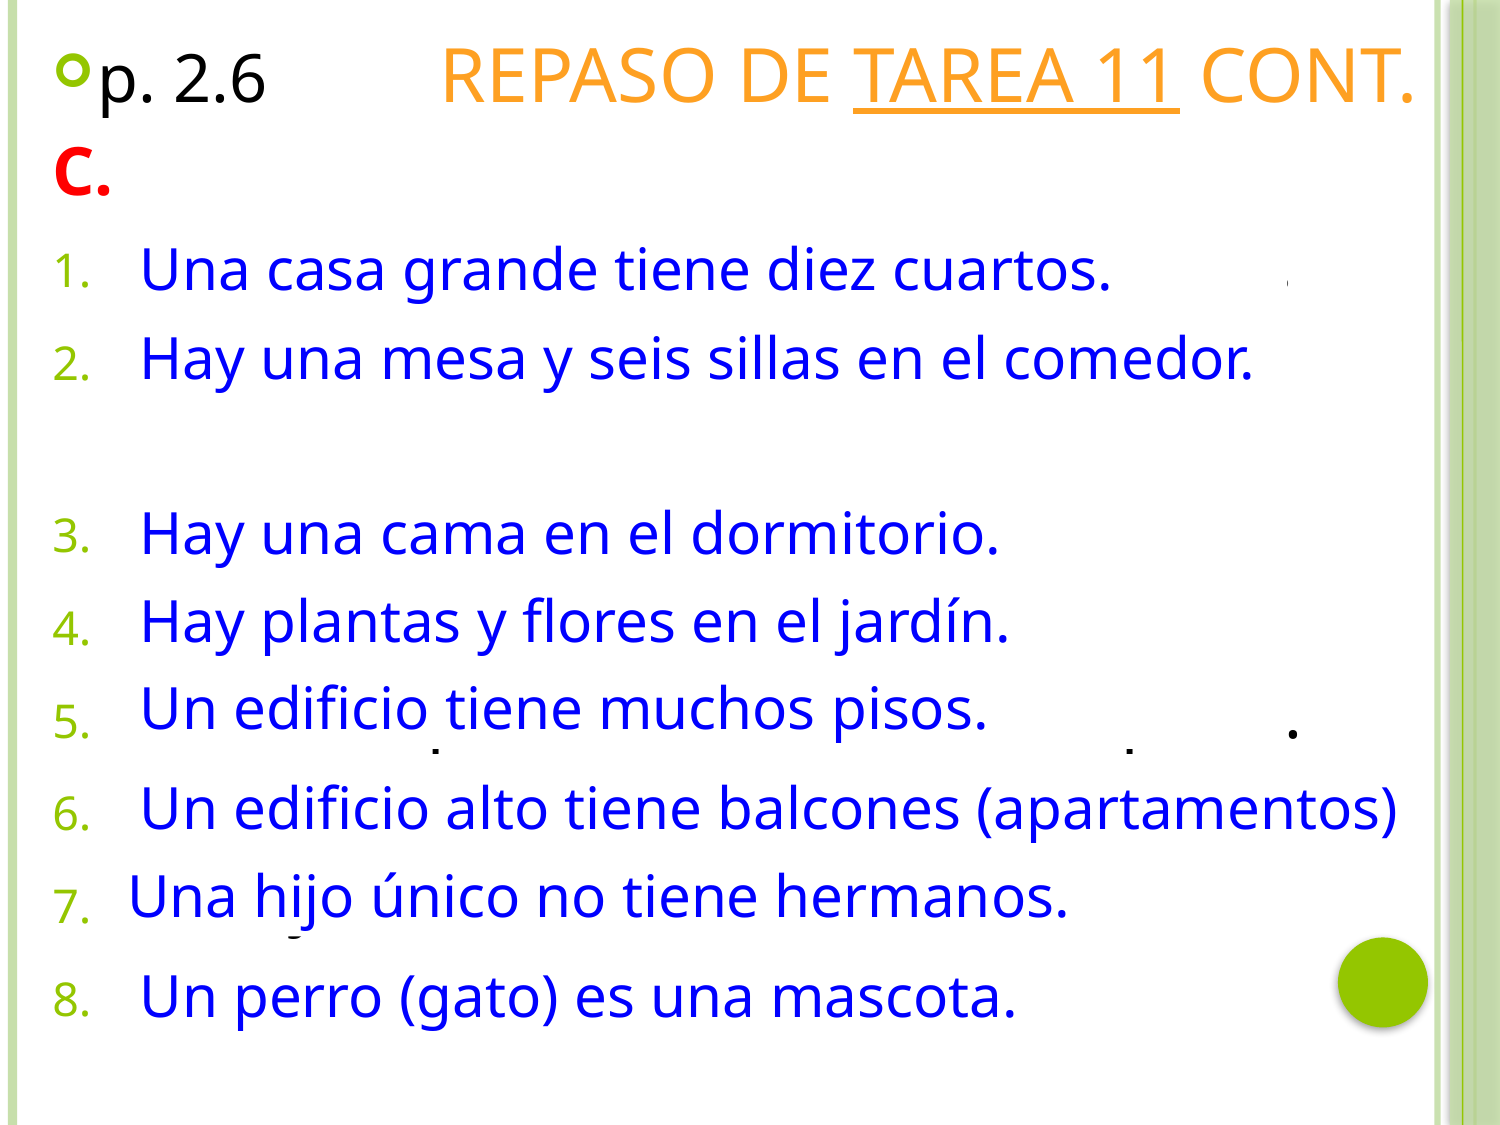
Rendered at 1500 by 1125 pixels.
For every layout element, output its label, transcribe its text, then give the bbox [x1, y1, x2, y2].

text_box Una hijo único no tiene hermanos. [112, 851, 1275, 937]
title Repaso de Tarea 11 cont. [425, 0, 1450, 125]
text_box Un perro (gato) es una mascota. [125, 951, 1288, 1037]
text_box Una casa grande tiene diez cuartos. [125, 224, 1288, 310]
text_box Hay plantas y flores en el jardín. [125, 576, 1288, 662]
text_box Hay una cama en el dormitorio. [125, 489, 1288, 574]
text_box Un edificio alto tiene balcones (apartamentos) [124, 764, 1413, 919]
text_box Un edificio tiene muchos pisos. [125, 664, 1288, 749]
text_box Hay una mesa y seis sillas en el comedor. [124, 314, 1338, 469]
list p. 2.6 C. Una casa pequeña tiene diez cuartos. Hay una mesa y seis sillas en el cuarto de baño. Hay una cama en el comedor. Hay plantas y flores en el garaje. Una casa privada tiene muchos pisos. Un edificio alto tiene casas privadas. Un hijo único tiene hermanos. Un carro es una mascota. [37, 28, 1363, 1125]
